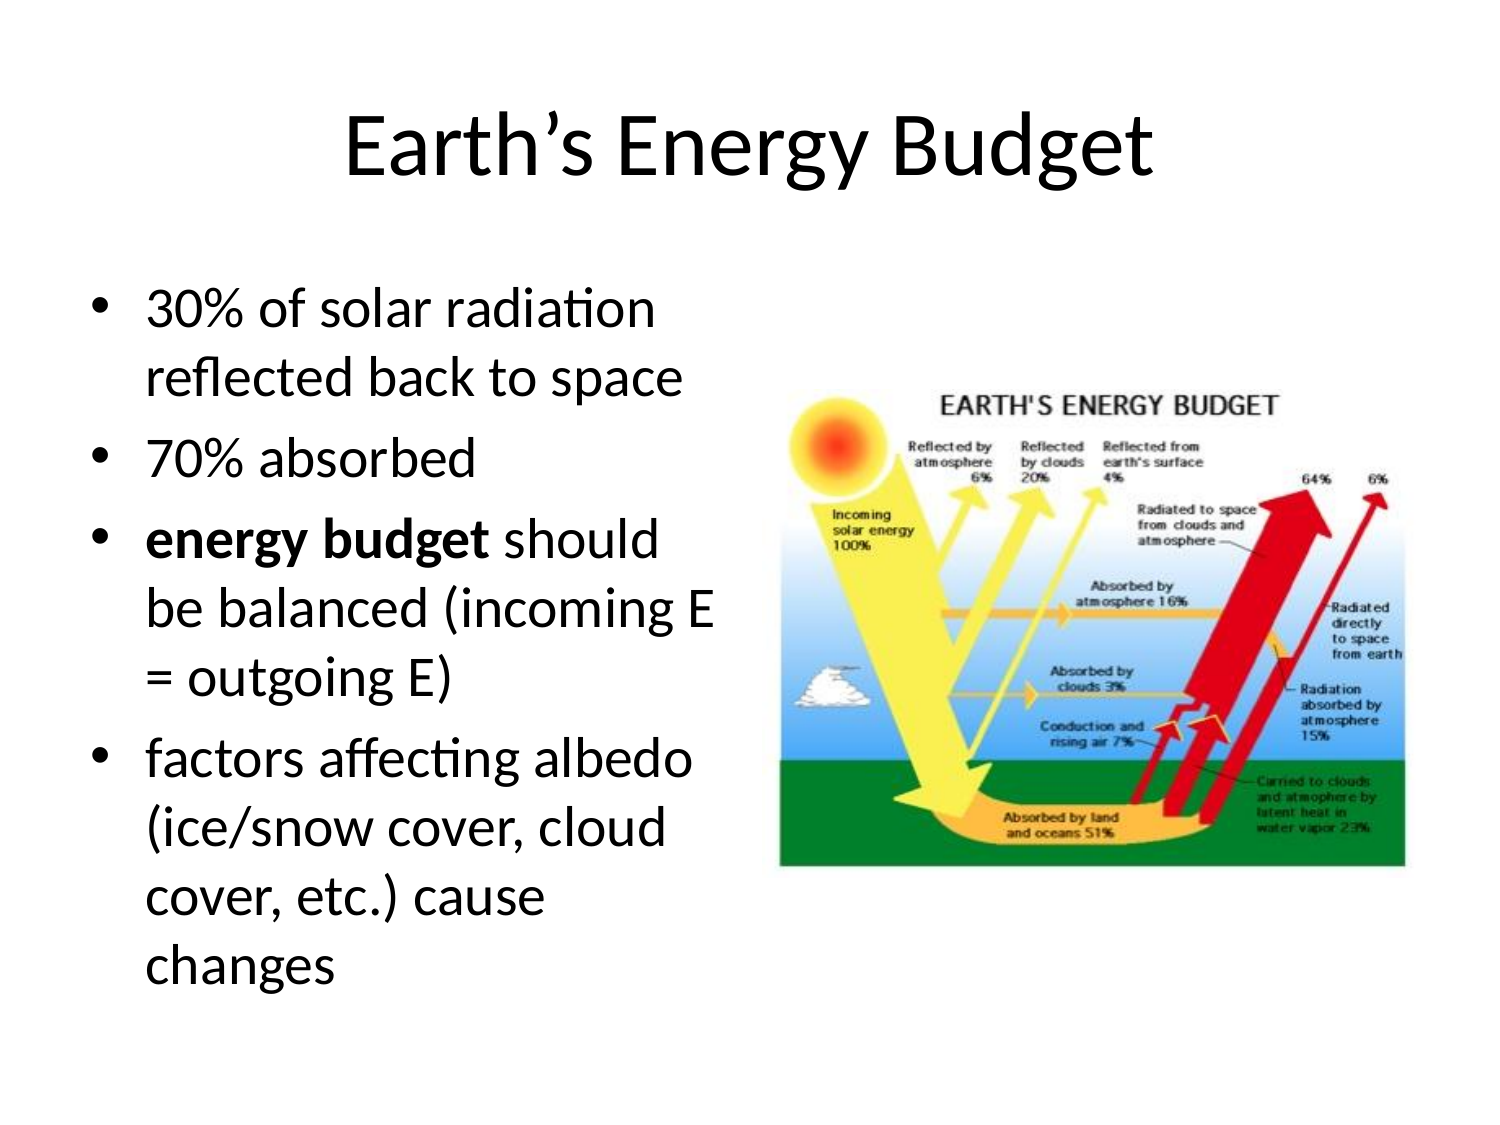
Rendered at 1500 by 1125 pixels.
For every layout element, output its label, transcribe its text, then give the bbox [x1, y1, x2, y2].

title Earth’s Energy Budget [75, 45, 1425, 233]
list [762, 262, 1426, 1006]
list 30% of solar radiation reflected back to space 70% absorbed energy budget should be balanced (incoming E = outgoing E) factors affecting albedo (ice/snow cover, cloud cover, etc.) cause changes [75, 262, 738, 1005]
